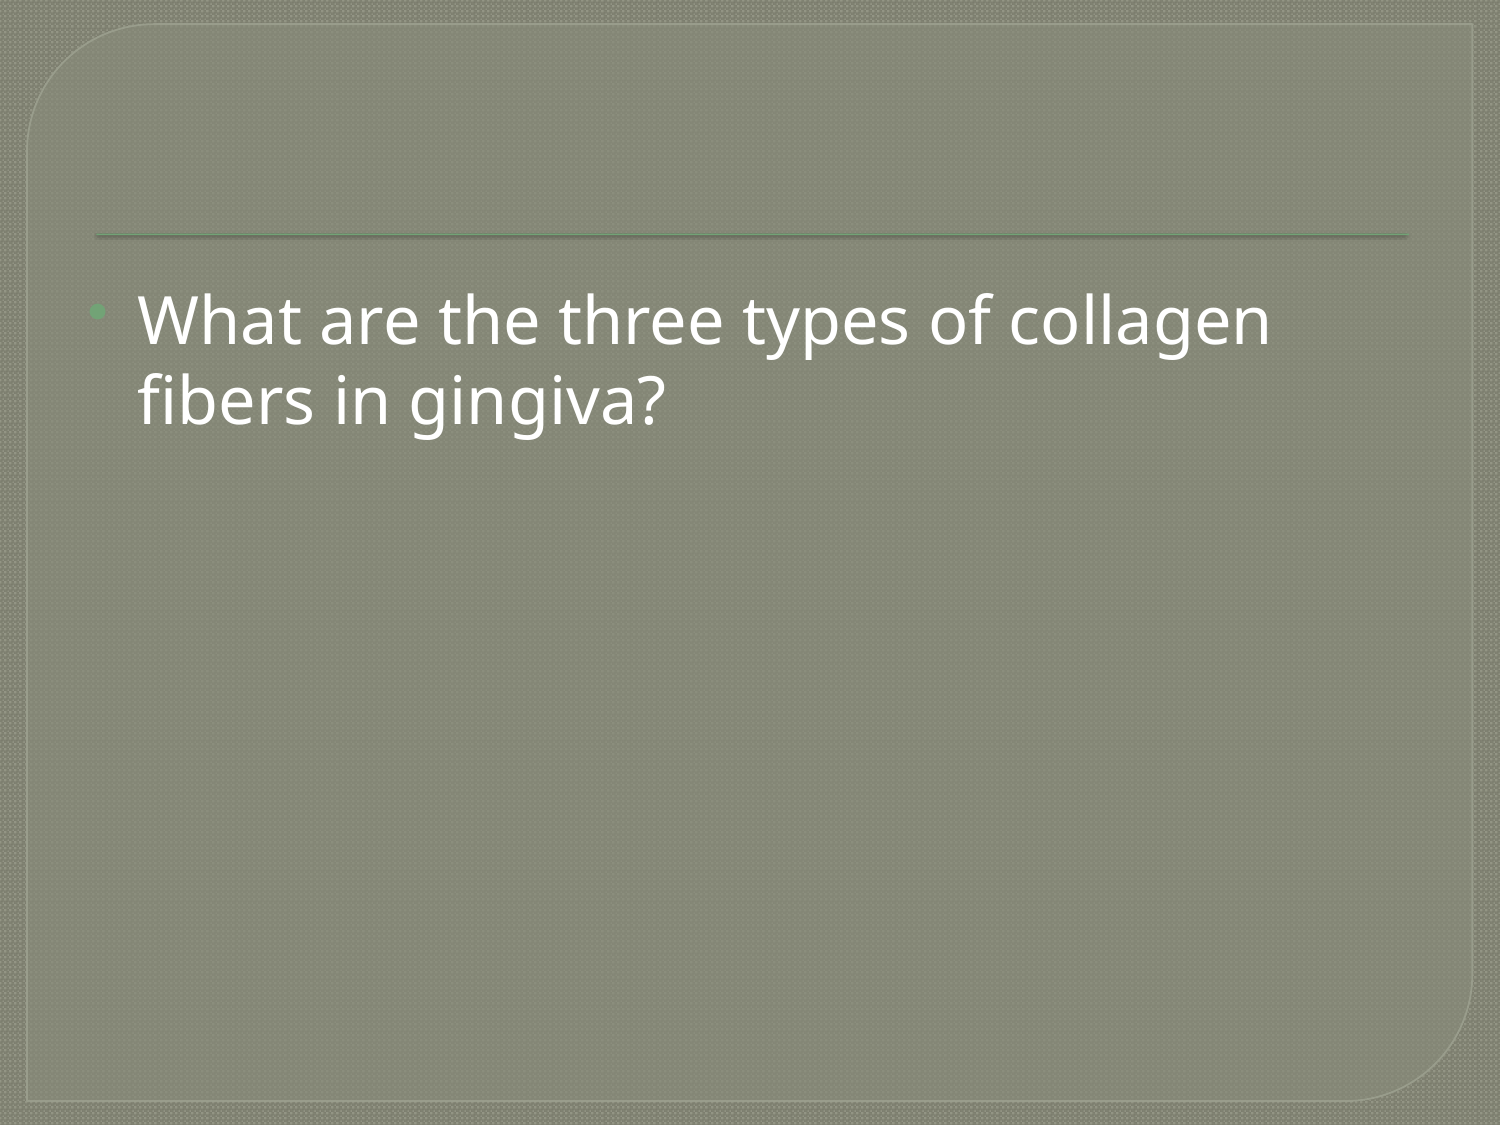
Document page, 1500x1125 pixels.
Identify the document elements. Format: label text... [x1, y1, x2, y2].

list What are the three types of collagen fibers in gingiva? [75, 270, 1425, 1013]
